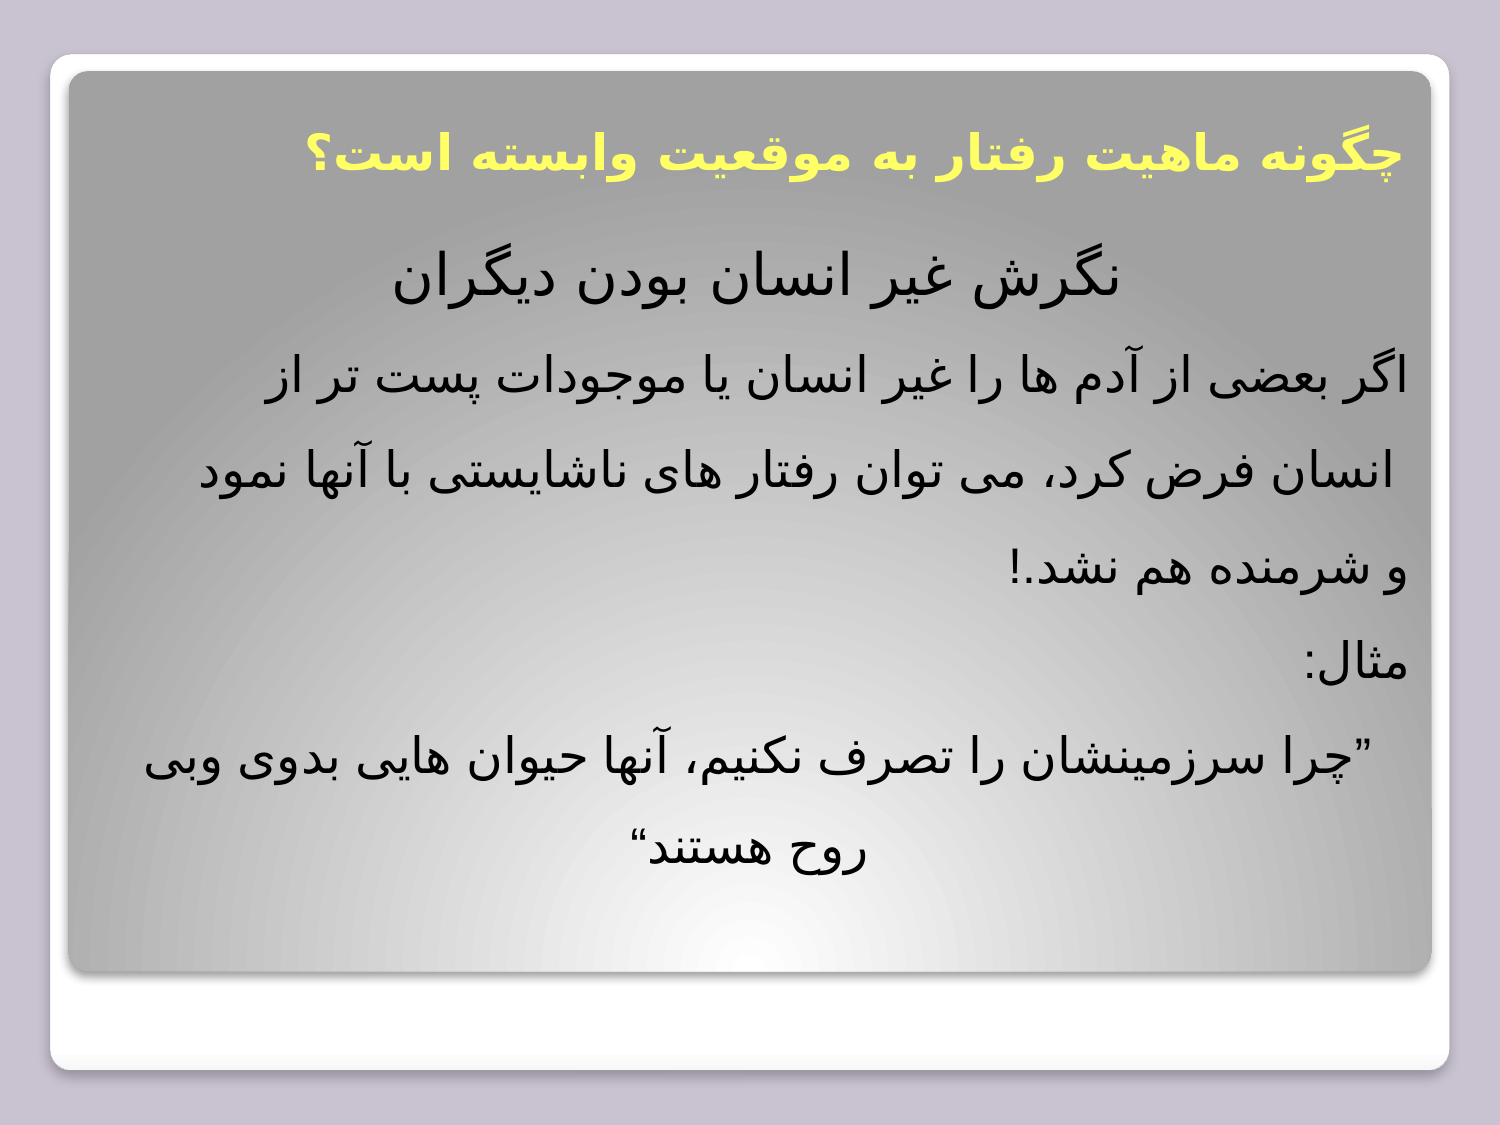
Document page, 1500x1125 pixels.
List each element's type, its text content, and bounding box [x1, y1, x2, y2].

list نگرش غیر انسان بودن دیگران اگر بعضی از آدم ها را غیر انسان یا موجودات پست تر از انسان فرض کرد، می توان رفتار های ناشایستی با آنها نمود و شرمنده هم نشد.! مثال: ”چرا سرزمینشان را تصرف نکنیم، آنها حیوان هایی بدوی وبی روح هستند“ [75, 187, 1425, 1079]
title چگونه ماهیت رفتار به موقعیت وابسته است؟ [70, 0, 1421, 188]
